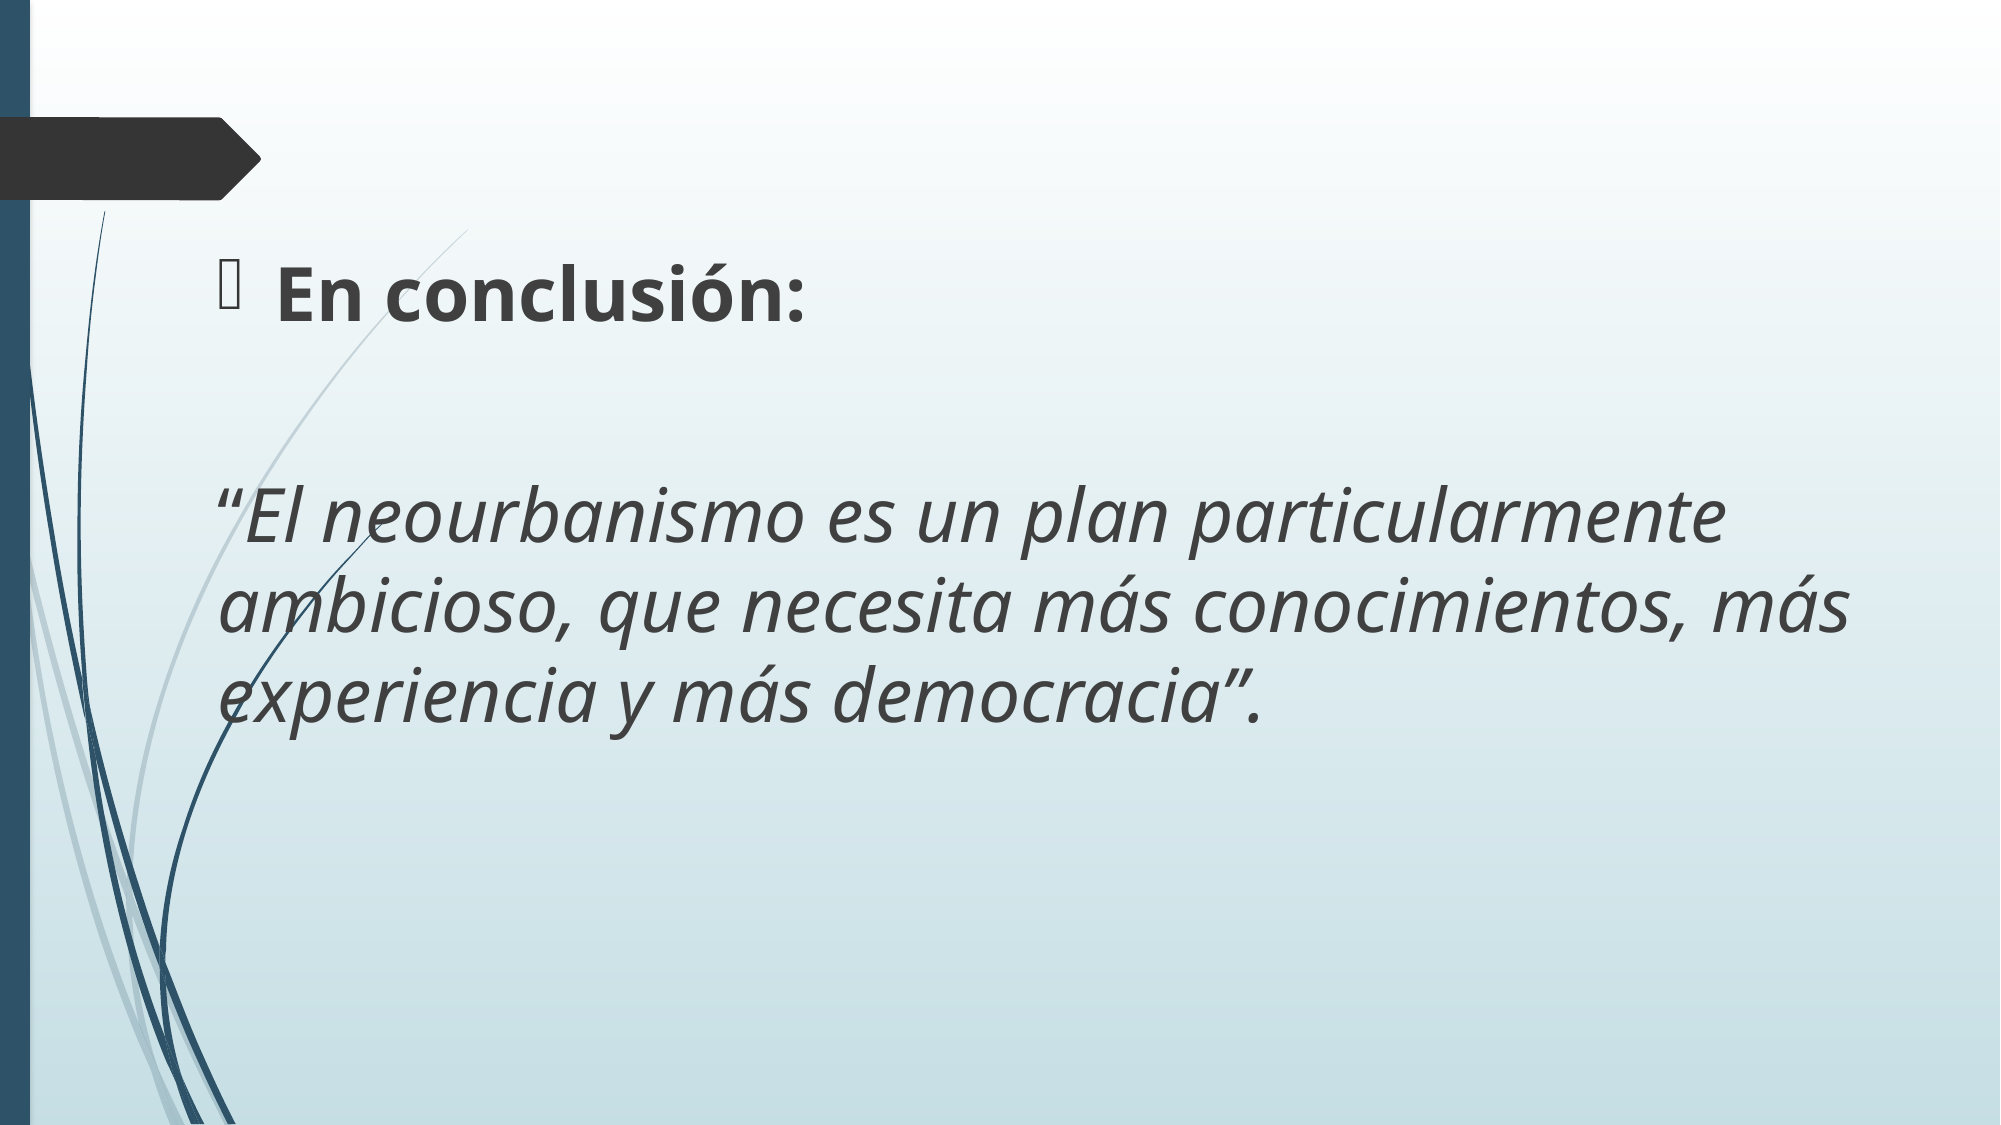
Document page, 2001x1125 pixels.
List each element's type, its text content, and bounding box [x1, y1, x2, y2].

list En conclusión: “El neourbanismo es un plan particularmente ambicioso, que necesita más conocimientos, más experiencia y más democracia”. [202, 238, 1888, 1063]
